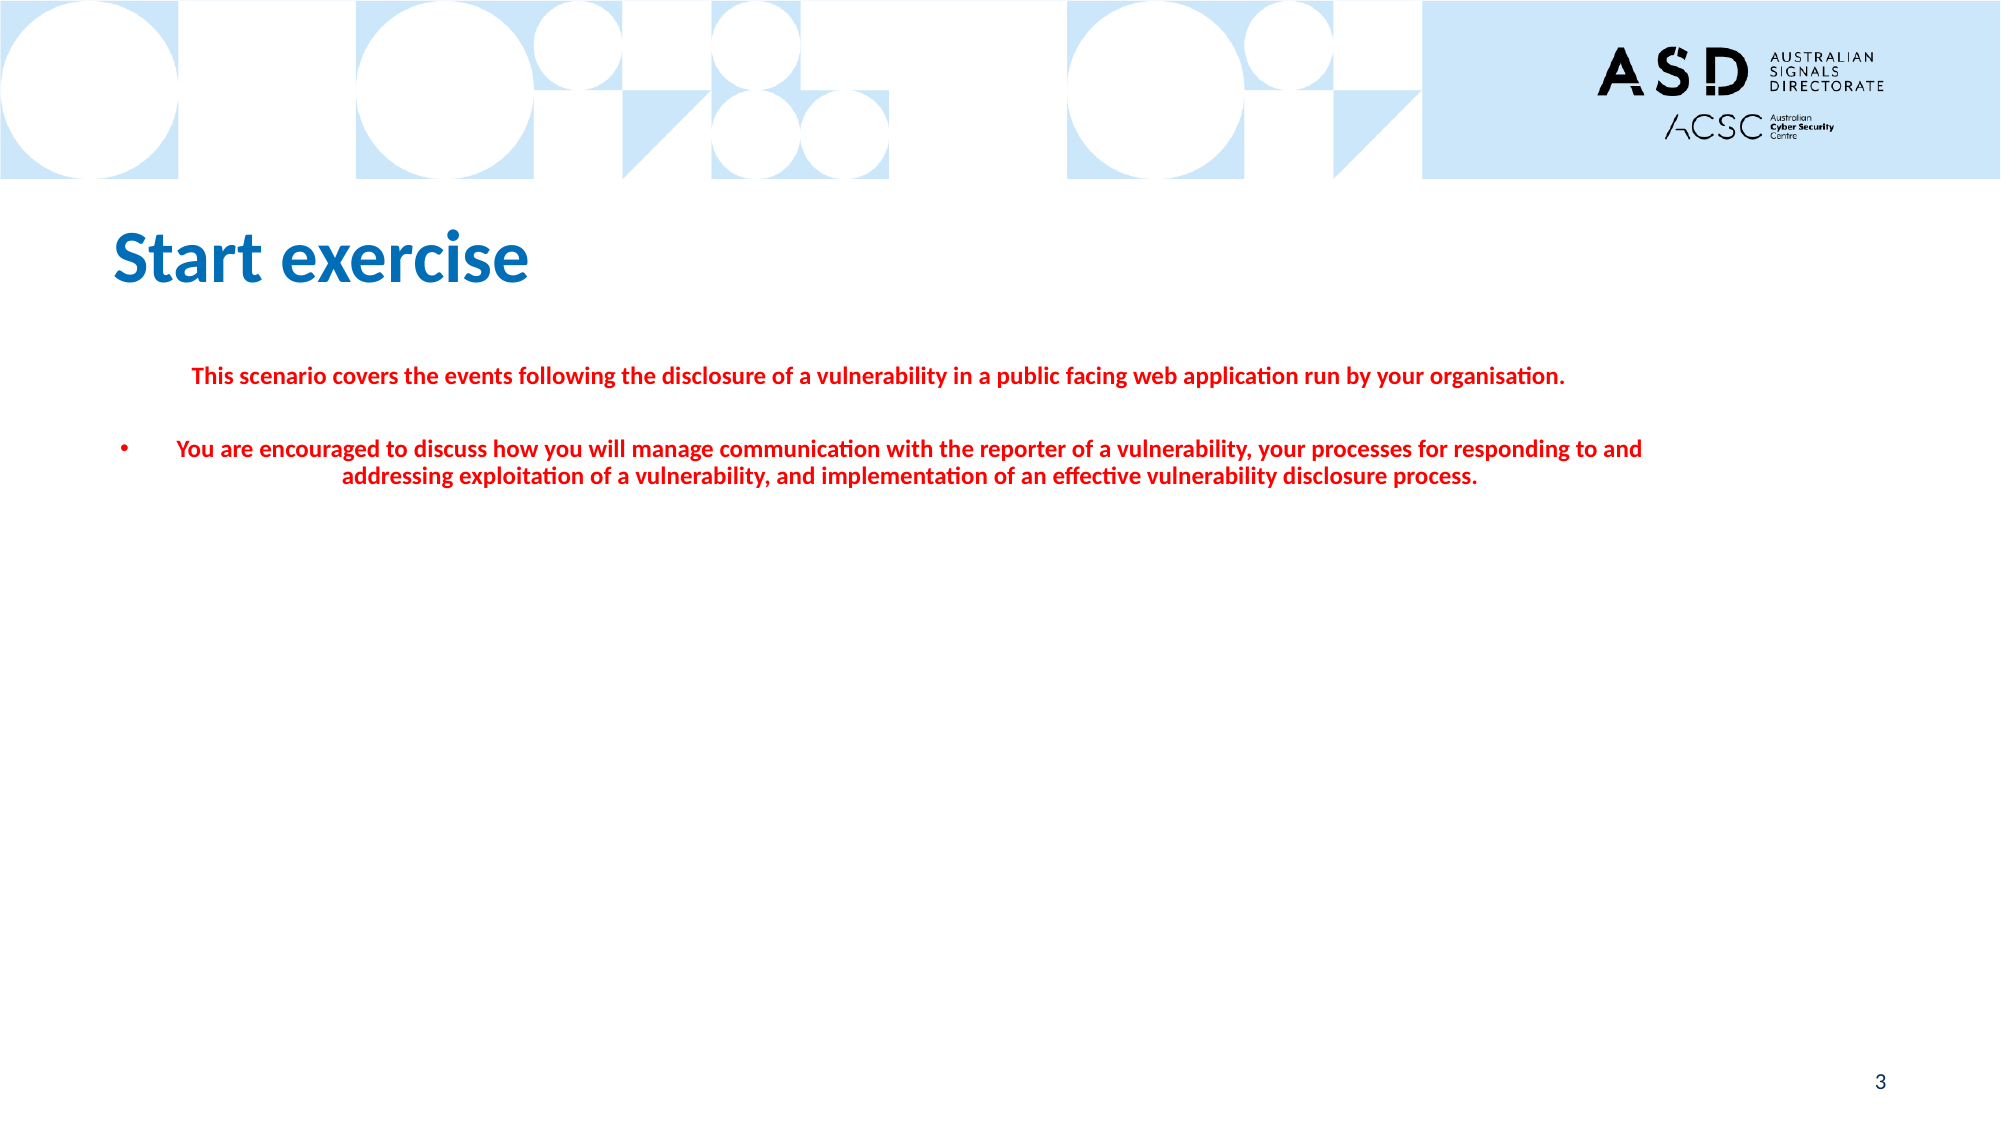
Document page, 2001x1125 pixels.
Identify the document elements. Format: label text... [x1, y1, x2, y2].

slide_number 3 [1799, 1050, 1902, 1111]
title Start exercise [98, 178, 1373, 338]
picture [0, 0, 2001, 179]
list This scenario covers the events following the disclosure of a vulnerability in a public facing web application run by your organisation. You are encouraged to discuss how you will manage communication with the reporter of a vulnerability, your processes for responding to and addressing exploitation of a vulnerability, and implementation of an effective vulnerability disclosure process. [98, 355, 1668, 955]
